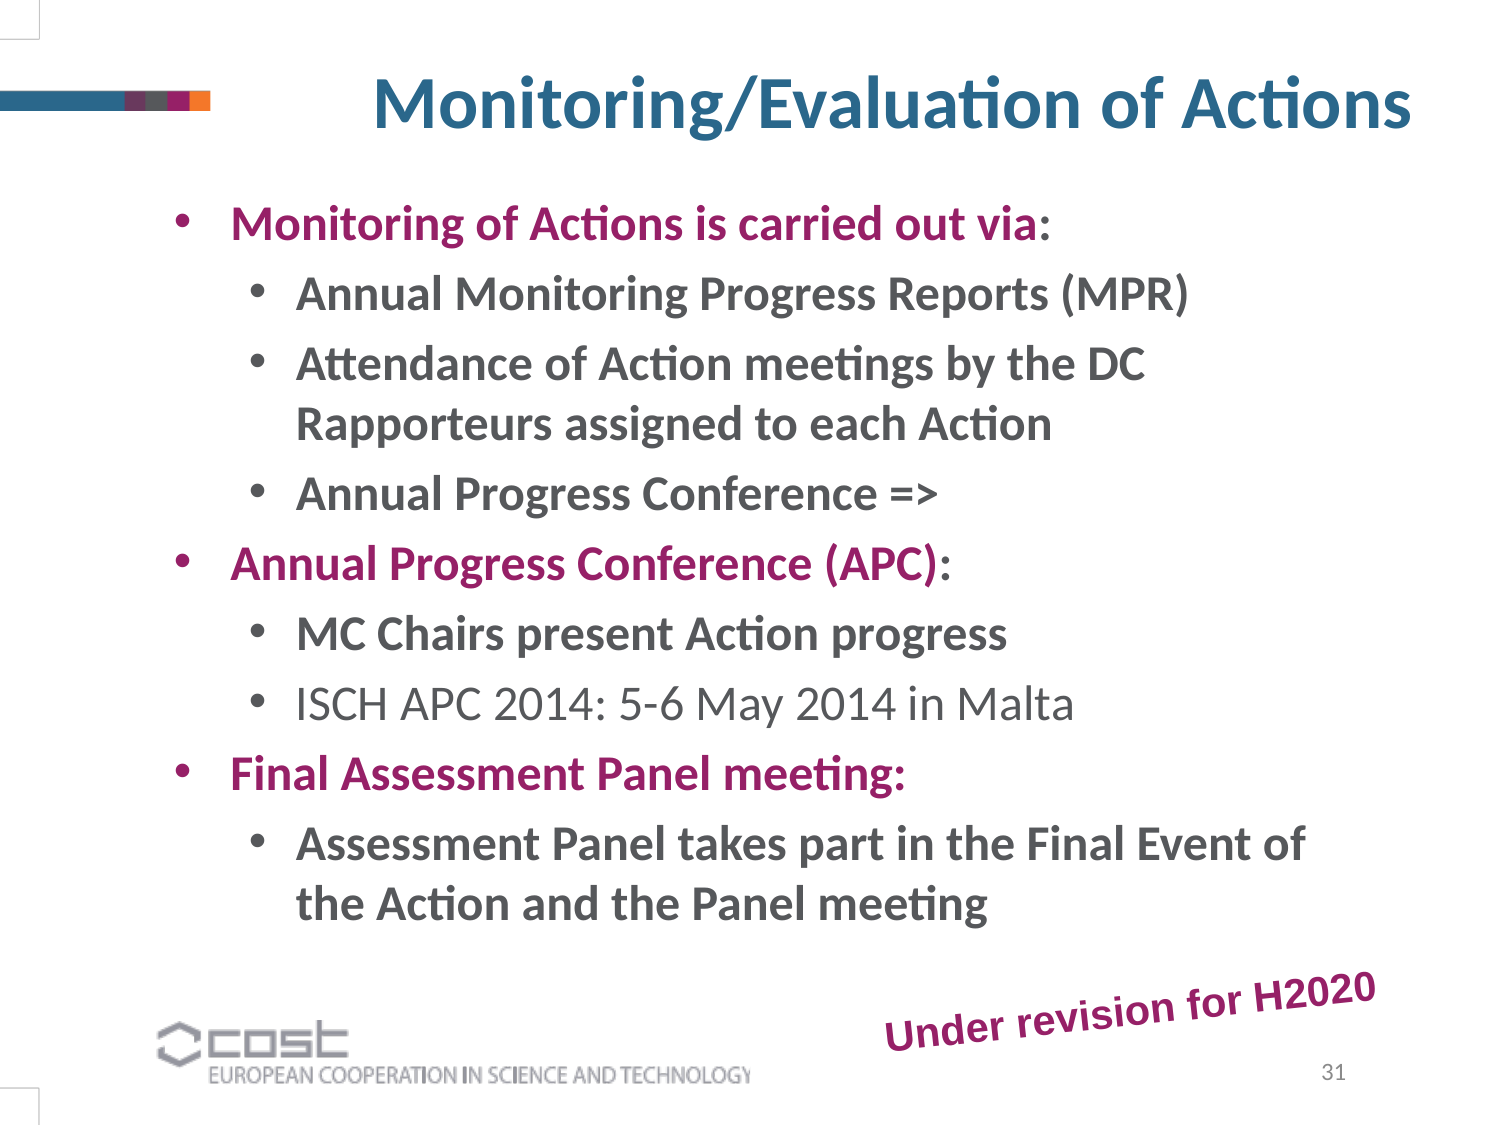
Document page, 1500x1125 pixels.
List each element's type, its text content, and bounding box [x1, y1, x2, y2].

text_box Under revision for H2020 [825, 943, 1435, 1074]
slide_number 31 [1268, 1040, 1362, 1101]
list Monitoring of Actions is carried out via: Annual Monitoring Progress Reports (MPR) Attendance of Action meetings by the DC Rapporteurs assigned to each Action Annual Progress Conference => Annual Progress Conference (APC): MC Chairs present Action progress ISCH APC 2014: 5-6 May 2014 in Malta Final Assessment Panel meeting: Assessment Panel takes part in the Final Event of the Action and the Panel meeting [159, 183, 1349, 973]
title Monitoring/Evaluation of Actions [78, 46, 1429, 151]
